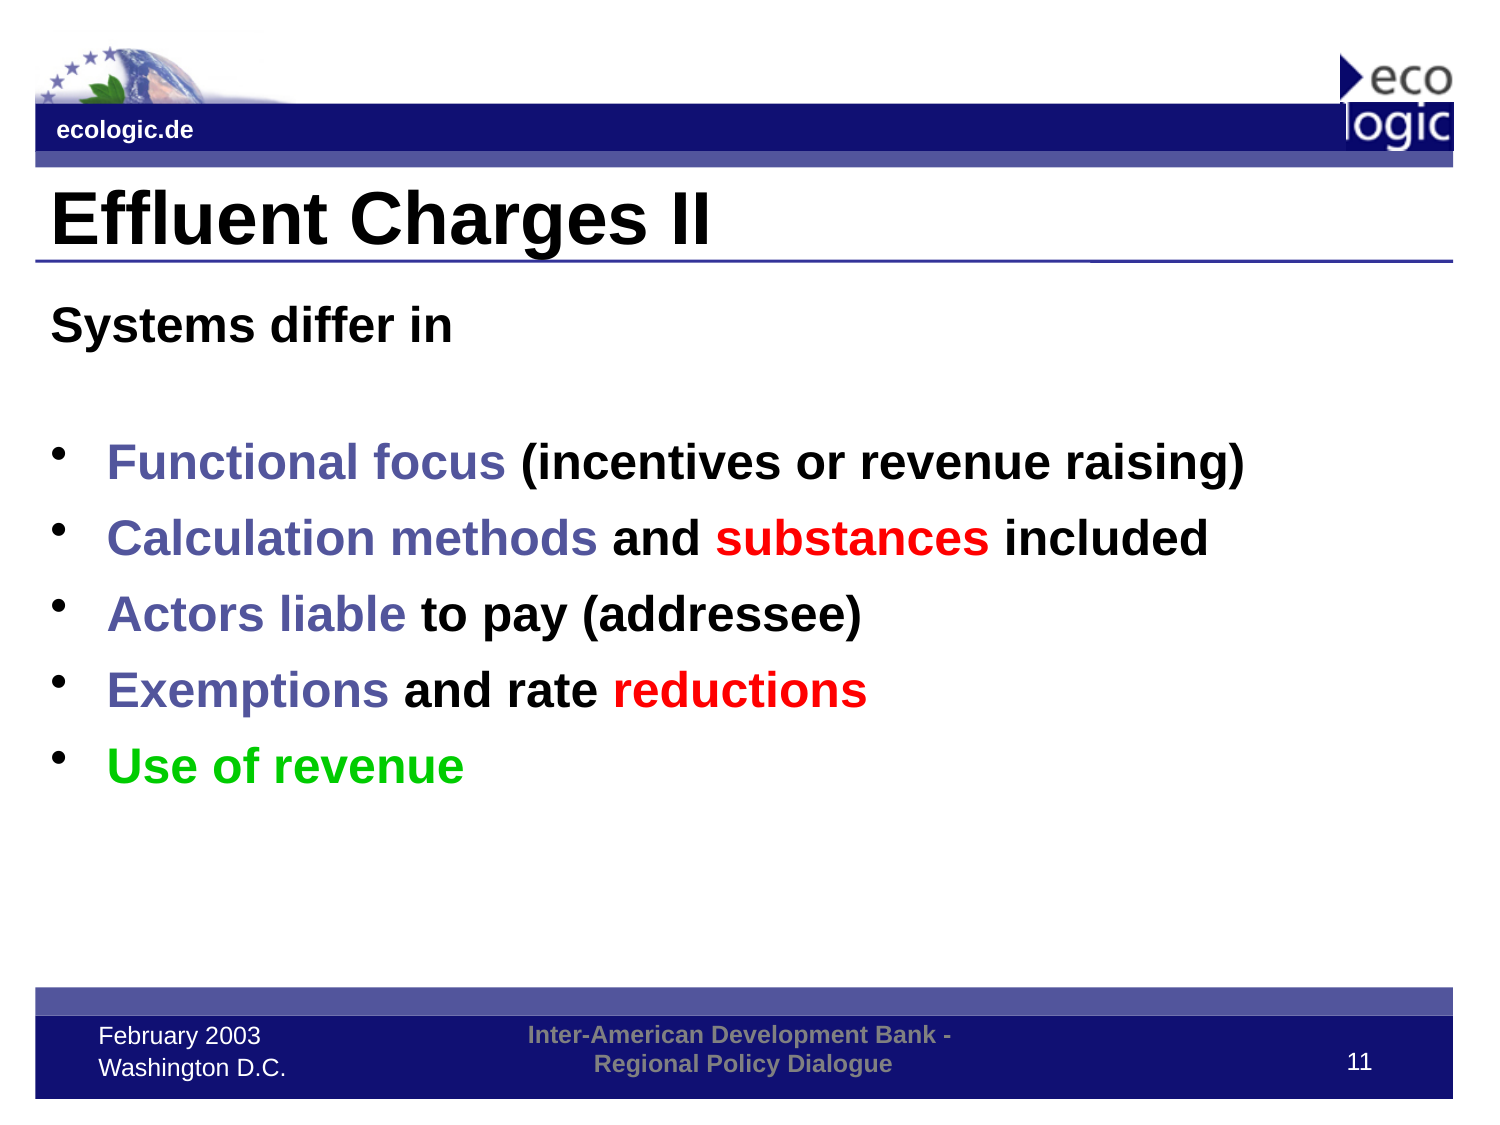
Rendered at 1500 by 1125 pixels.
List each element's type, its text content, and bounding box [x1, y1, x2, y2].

picture [35, 30, 296, 103]
title Effluent Charges II [34, 173, 1454, 256]
slide_number 11 [1208, 1037, 1388, 1087]
list Systems differ in Functional focus (incentives or revenue raising) Calculation methods and substances included Actors liable to pay (addressee) Exemptions and rate reductions Use of revenue [35, 284, 1454, 951]
picture [1340, 52, 1454, 151]
